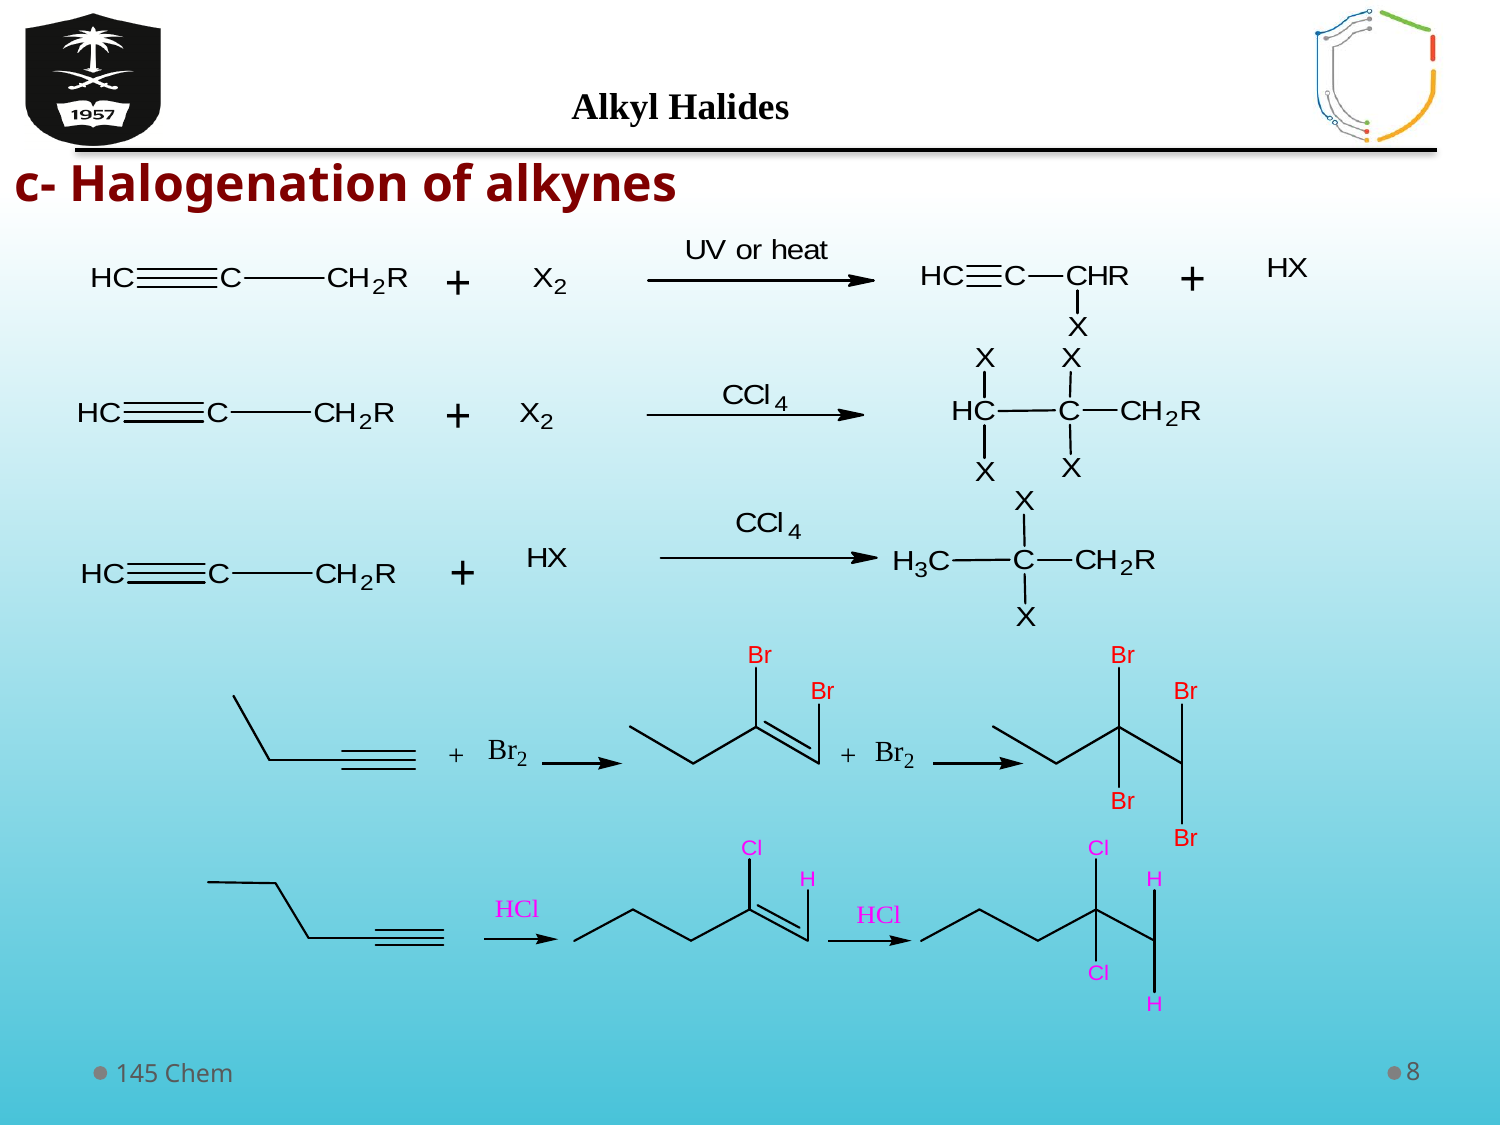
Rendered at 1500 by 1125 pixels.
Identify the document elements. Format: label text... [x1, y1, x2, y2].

footer 145 Chem [108, 1042, 576, 1103]
text_box Alkyl Halides [556, 74, 805, 135]
picture [1287, 0, 1463, 165]
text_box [229, 643, 1199, 847]
picture [24, 12, 163, 151]
slide_number 8 [1401, 1042, 1494, 1103]
text_box c- Halogenation of alkynes [0, 144, 1161, 219]
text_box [76, 234, 1310, 634]
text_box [205, 838, 1163, 1012]
